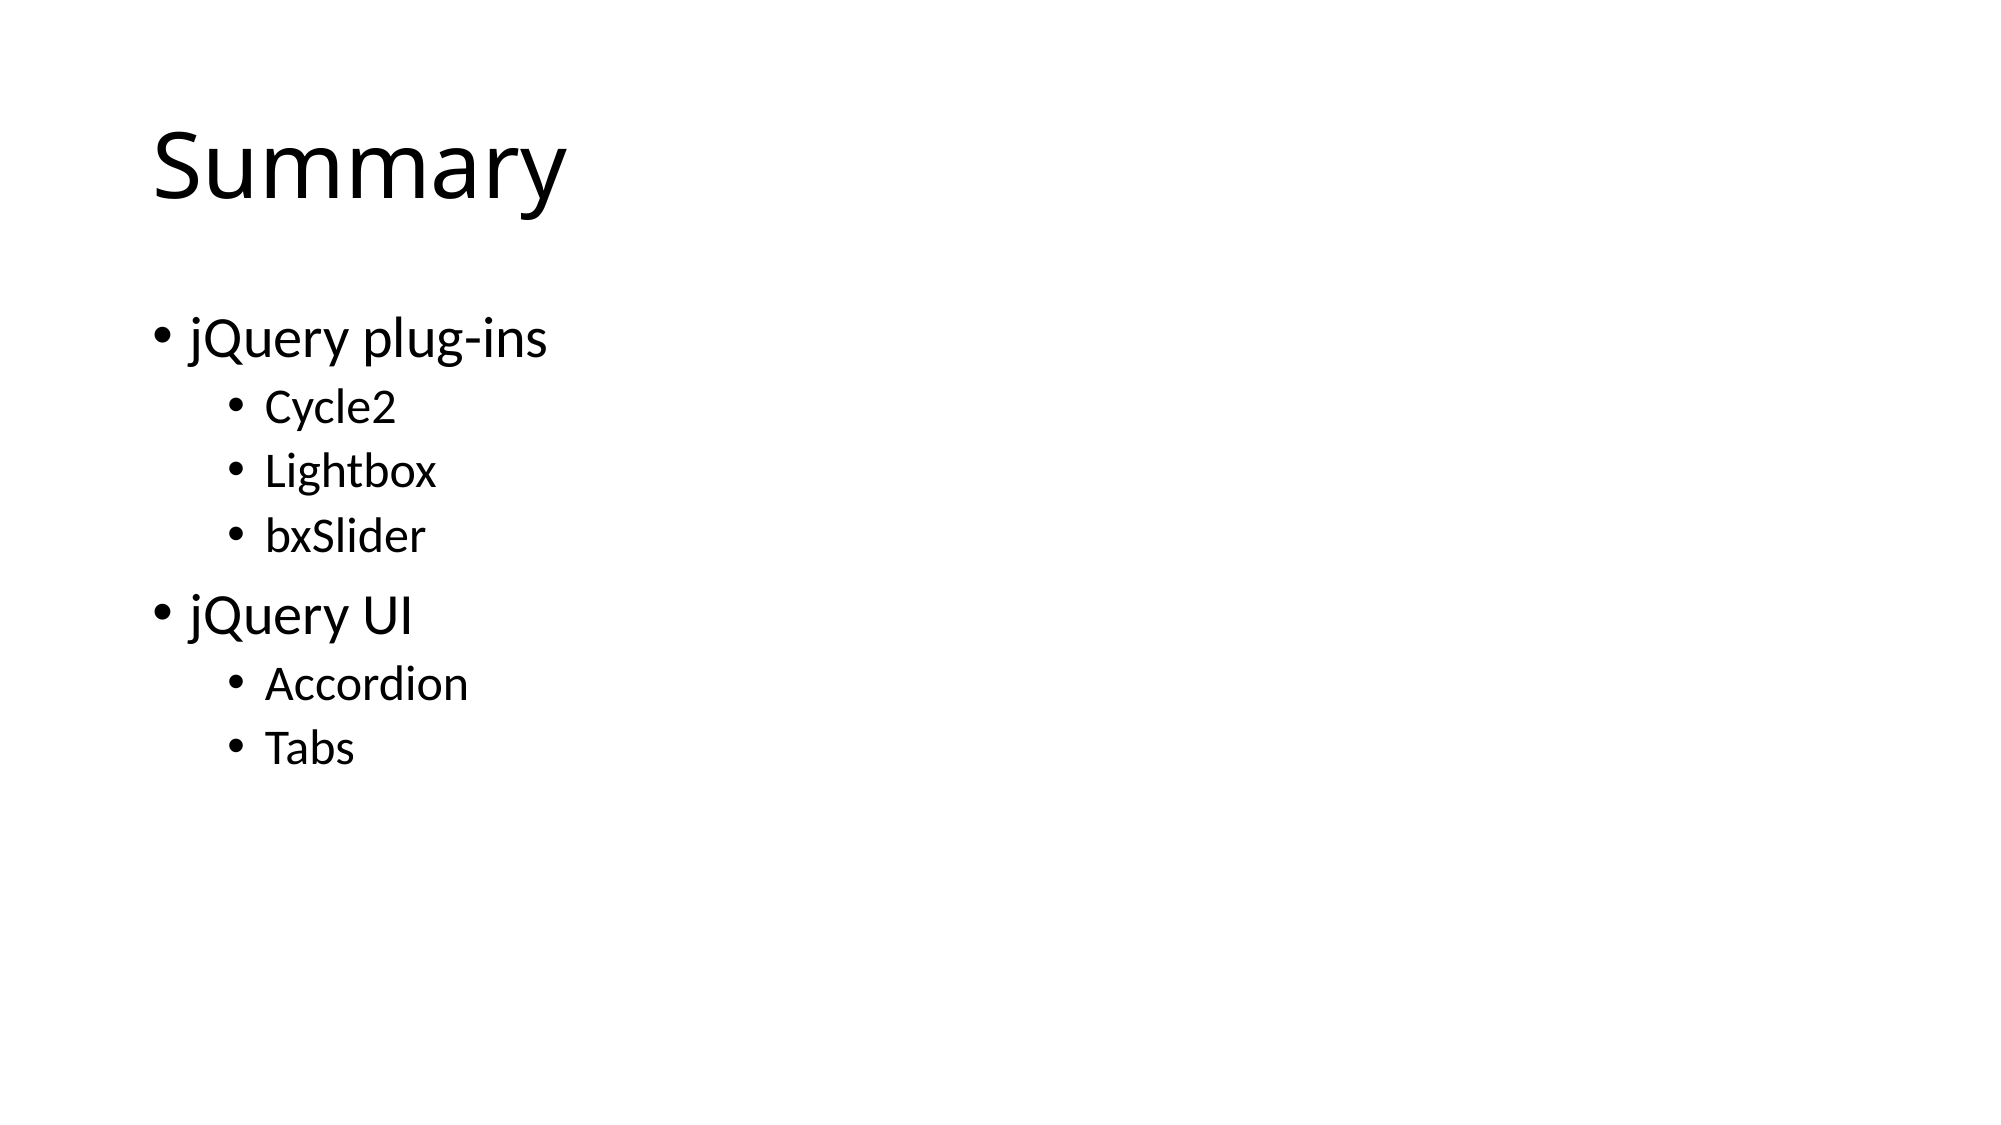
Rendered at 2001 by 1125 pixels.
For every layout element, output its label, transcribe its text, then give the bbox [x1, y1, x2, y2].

list jQuery plug-ins Cycle2 Lightbox bxSlider jQuery UI Accordion Tabs [137, 299, 1863, 1014]
title Summary [137, 59, 1863, 278]
